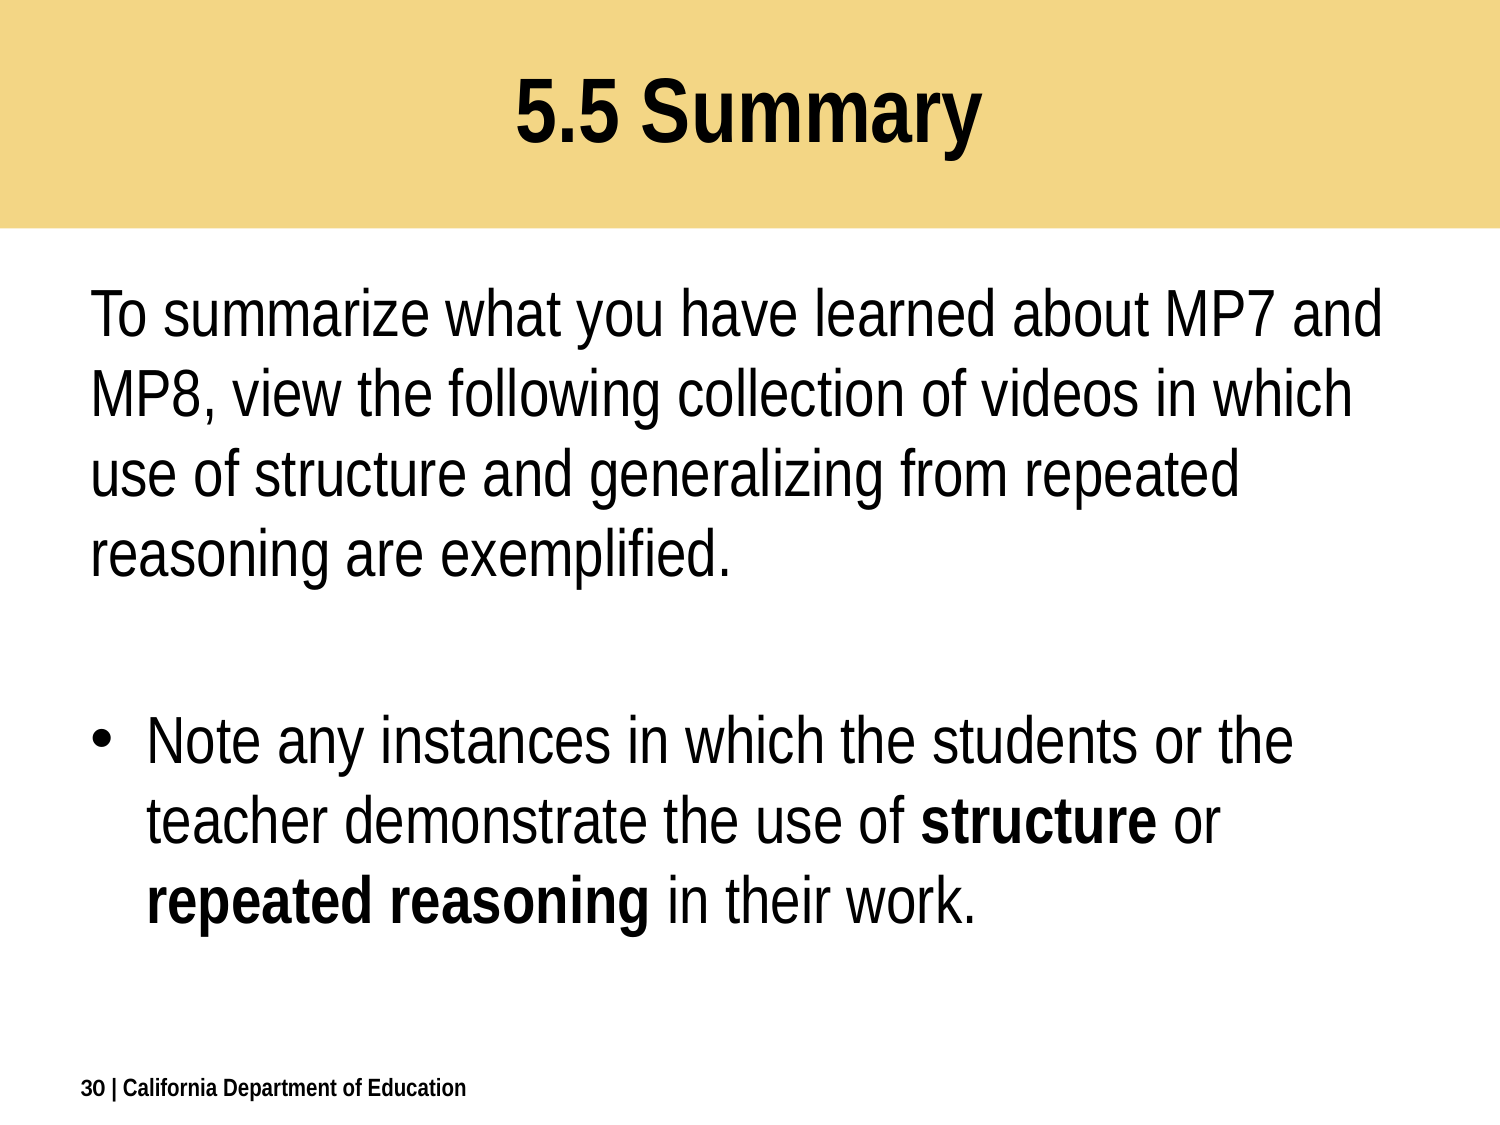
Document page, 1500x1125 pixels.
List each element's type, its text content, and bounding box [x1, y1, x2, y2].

slide_number 30 [55, 1064, 121, 1124]
list To summarize what you have learned about MP7 and MP8, view the following collection of videos in which use of structure and generalizing from repeated reasoning are exemplified. Note any instances in which the students or the teacher demonstrate the use of structure or repeated reasoning in their work. [75, 262, 1425, 1054]
footer | California Department of Education [121, 1064, 699, 1124]
title 5.5 Summary [75, 11, 1425, 200]
